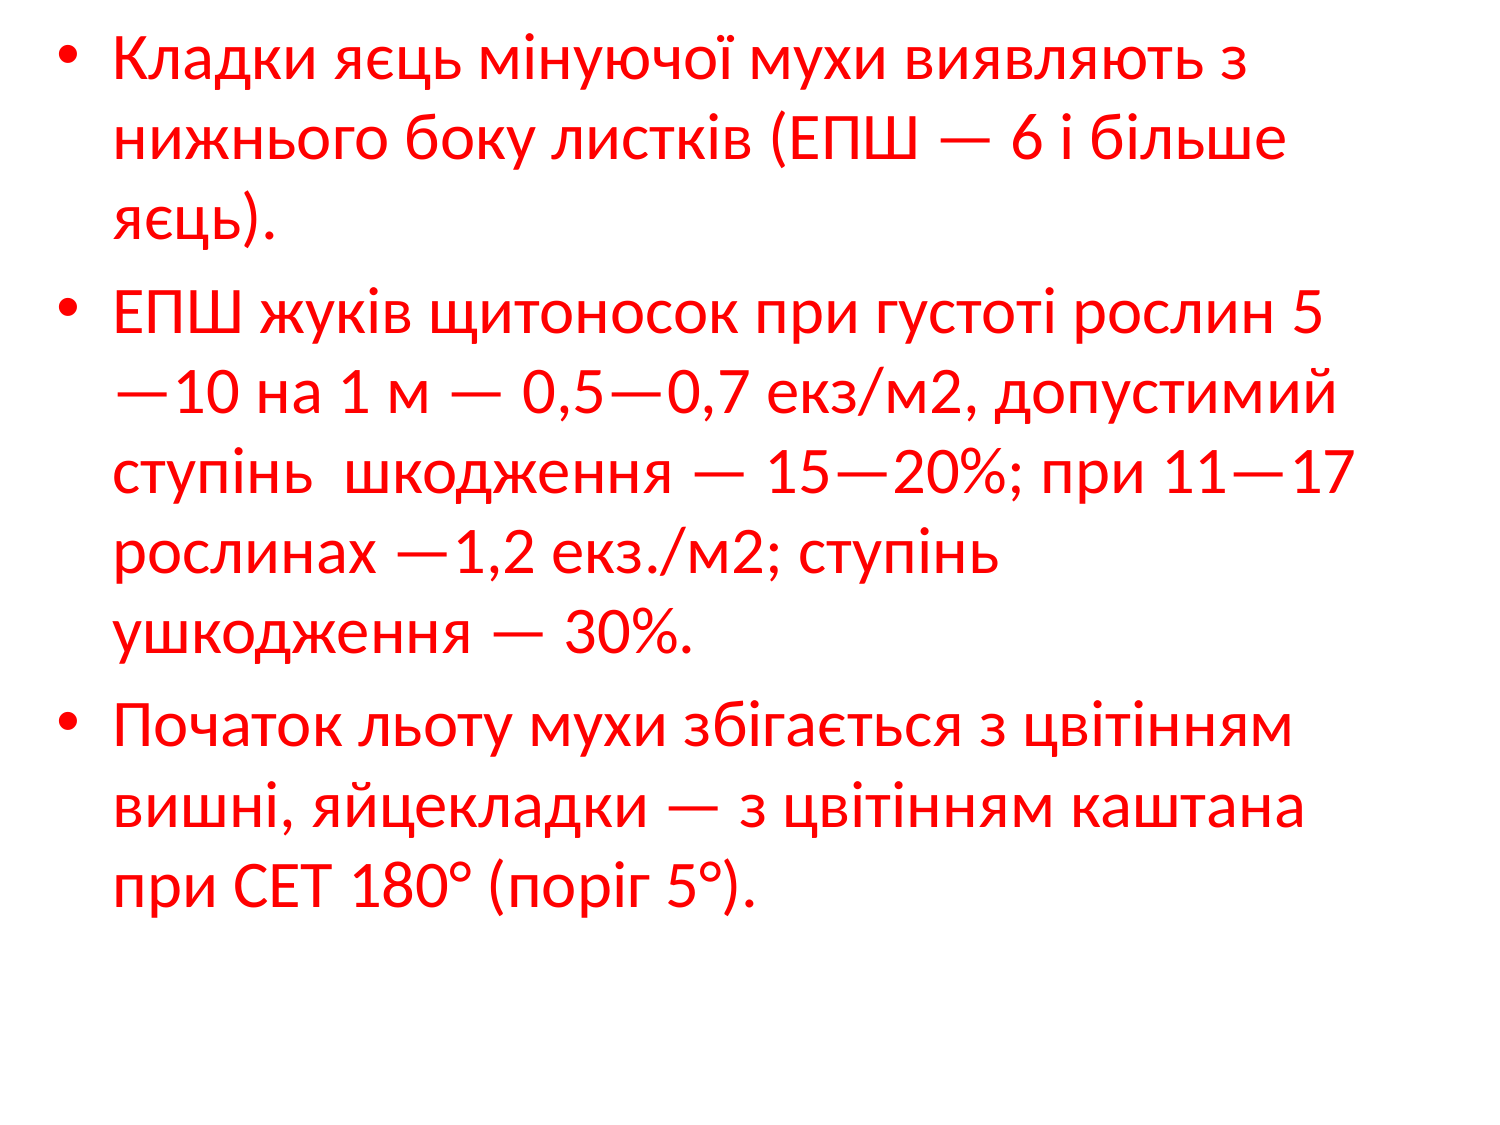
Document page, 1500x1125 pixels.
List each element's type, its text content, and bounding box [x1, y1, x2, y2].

list Кладки яєць мінуючої мухи виявляють з нижнього боку листків (ЕПШ — 6 і більше яєць). ЕПШ жуків щитоносок при густоті рослин 5—10 на 1 м — 0,5—0,7 екз/м2, допустимий ступінь шкодження — 15—20%; при 11—17 рослинах —1,2 екз./м2; ступінь ушкодження — 30%. Початок льоту мухи збігається з цвітінням вишні, яйцекладки — з цвітінням каштана при СЕТ 180° (поріг 5°). [41, 5, 1392, 1000]
